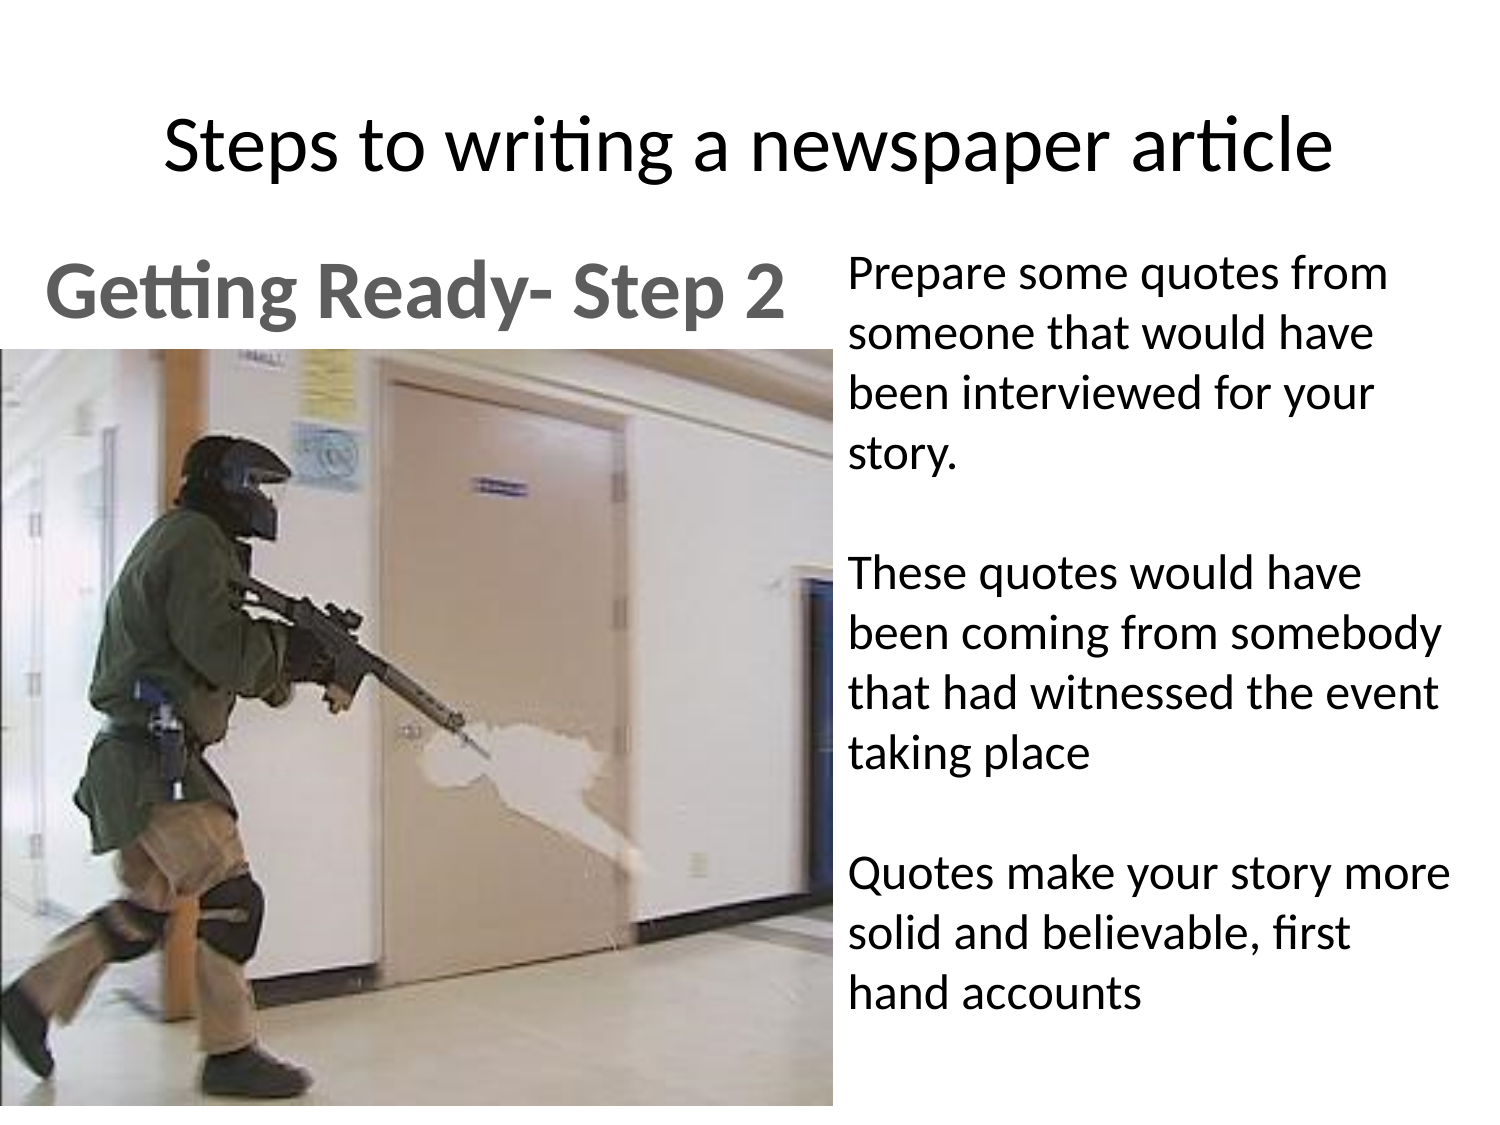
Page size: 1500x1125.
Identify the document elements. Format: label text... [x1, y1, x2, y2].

text_box Prepare some quotes from someone that would have been interviewed for your story. These quotes would have been coming from somebody that had witnessed the event taking place Quotes make your story more solid and believable, first hand accounts [832, 231, 1471, 1027]
title Steps to writing a newspaper article [75, 45, 1425, 231]
picture [0, 349, 833, 1107]
text_box Getting Ready- Step 2 [0, 227, 833, 343]
